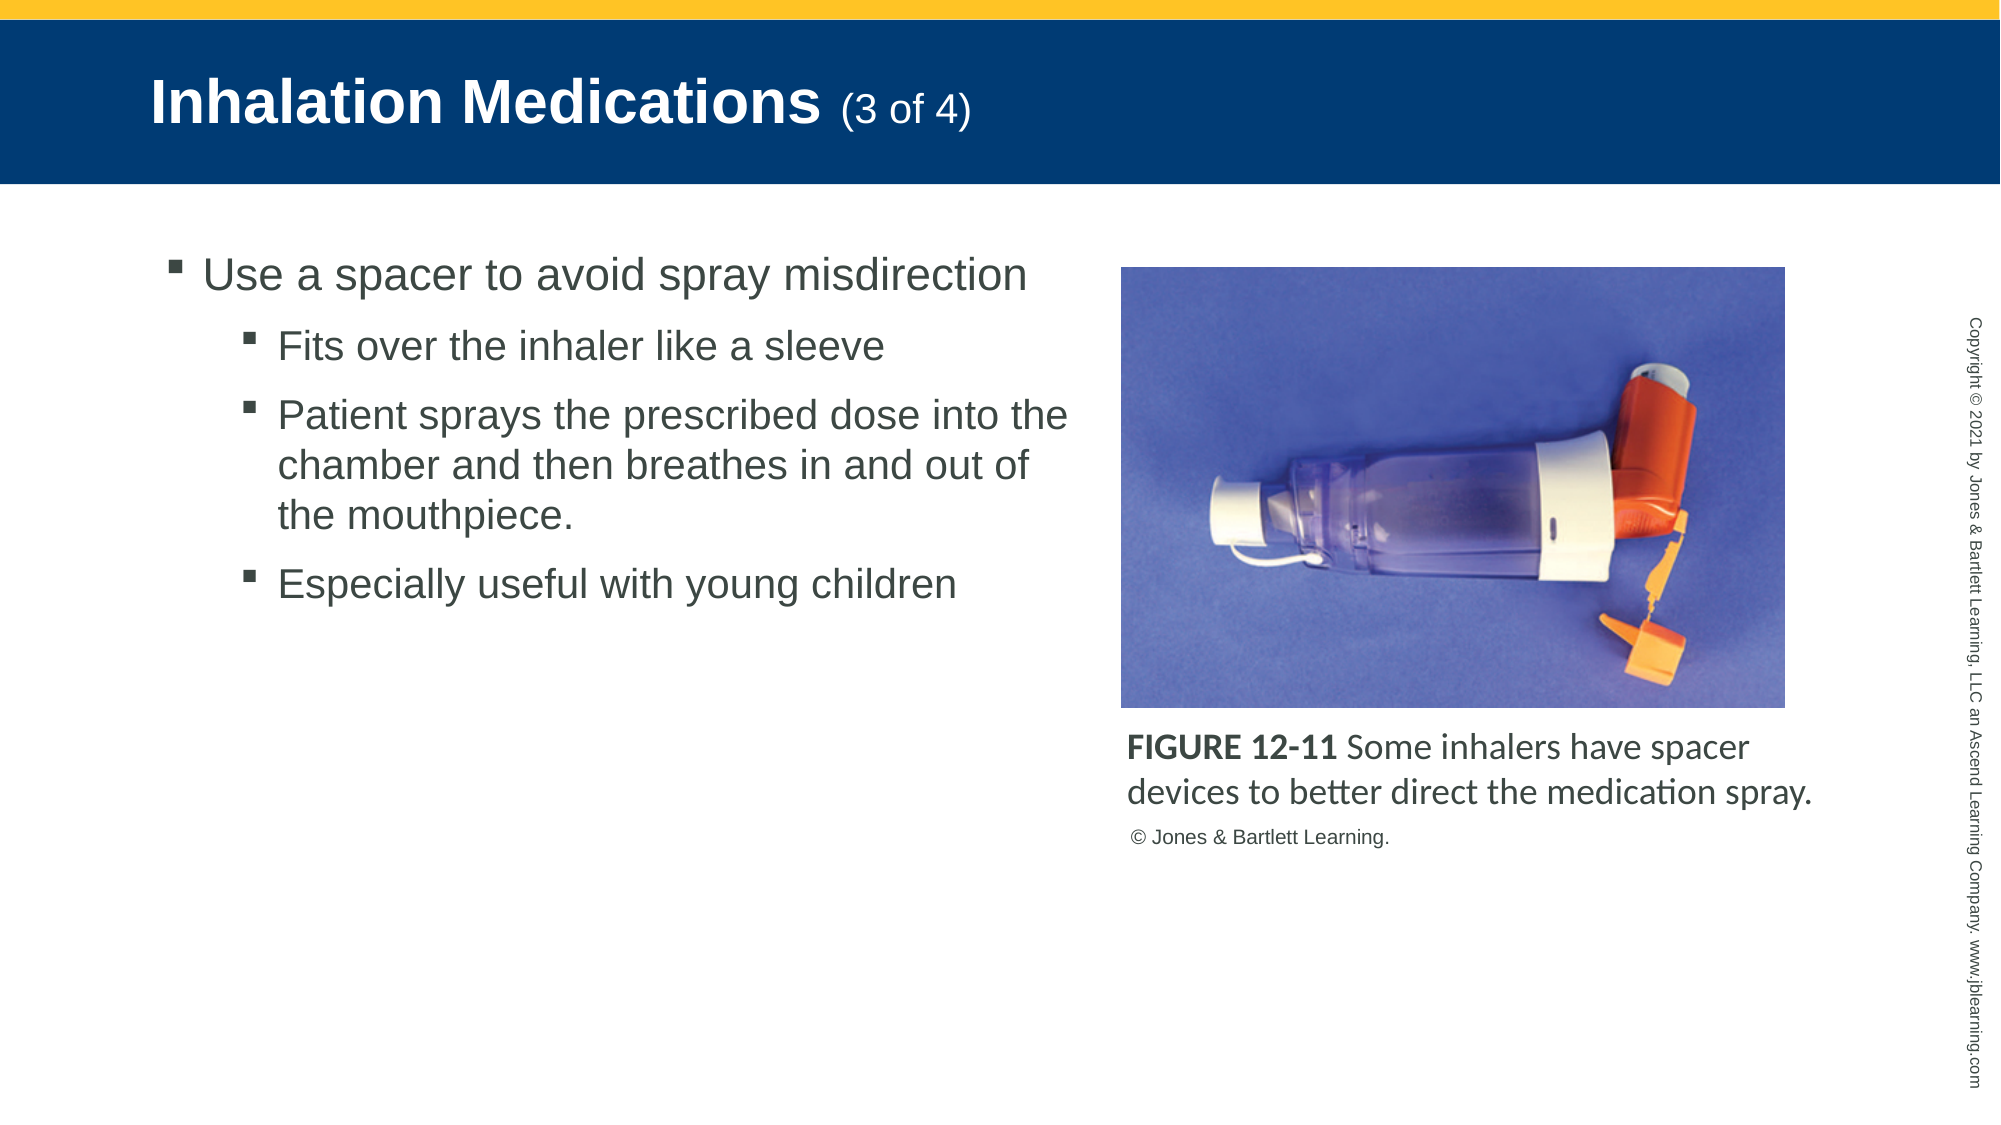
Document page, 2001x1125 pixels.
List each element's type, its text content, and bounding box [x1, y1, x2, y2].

list Use a spacer to avoid spray misdirection Fits over the inhaler like a sleeve Patient sprays the prescribed dose into the chamber and then breathes in and out of the mouthpiece. Especially useful with young children [150, 237, 1134, 1025]
text_box FIGURE 12-11 Some inhalers have spacer devices to better direct the medication spray. [1112, 714, 1875, 819]
text_box © Jones & Bartlett Learning. [1116, 816, 1406, 857]
title Inhalation Medications (3 of 4) [0, 19, 2000, 185]
picture [1121, 267, 1785, 708]
